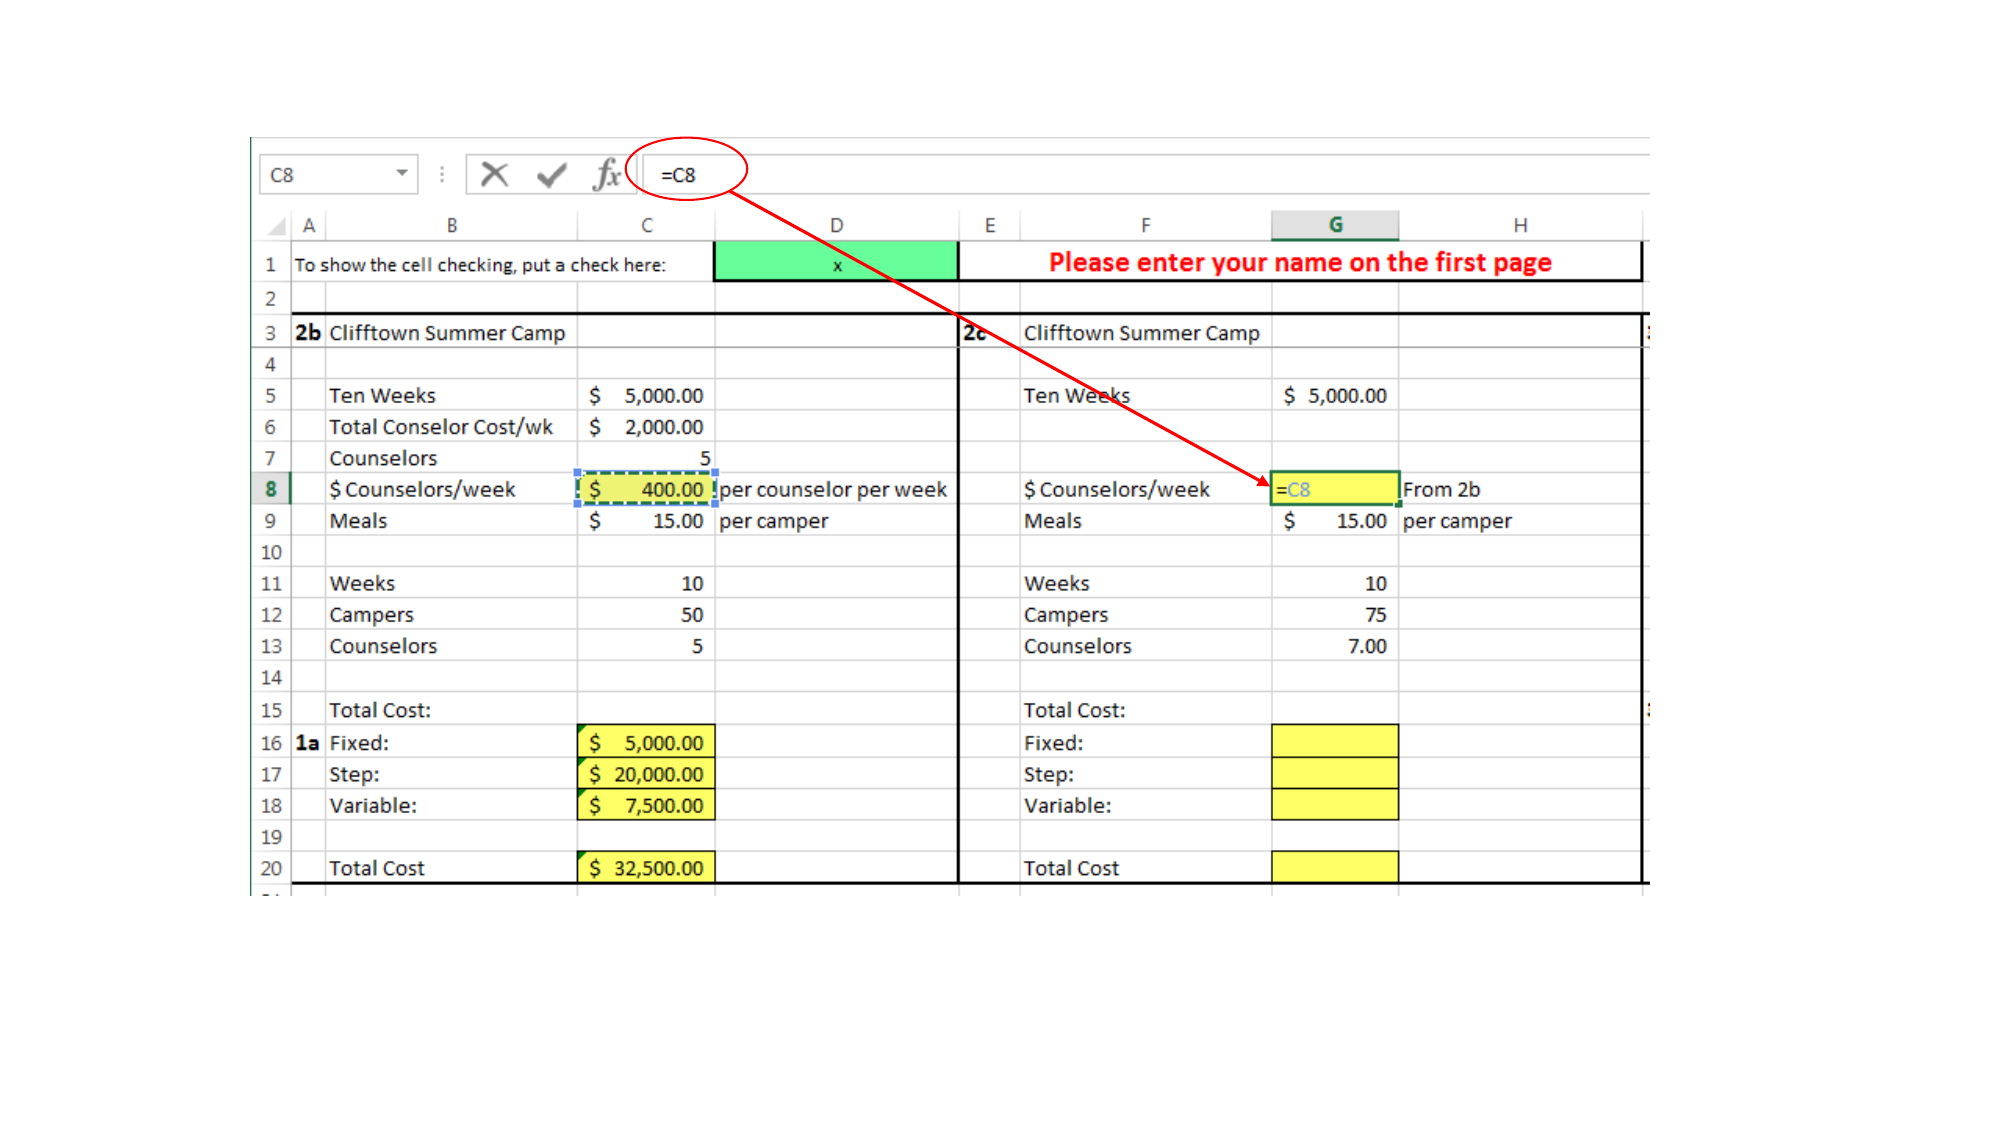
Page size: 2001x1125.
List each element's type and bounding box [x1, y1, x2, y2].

text_box [729, 190, 1271, 487]
picture [250, 137, 1650, 896]
